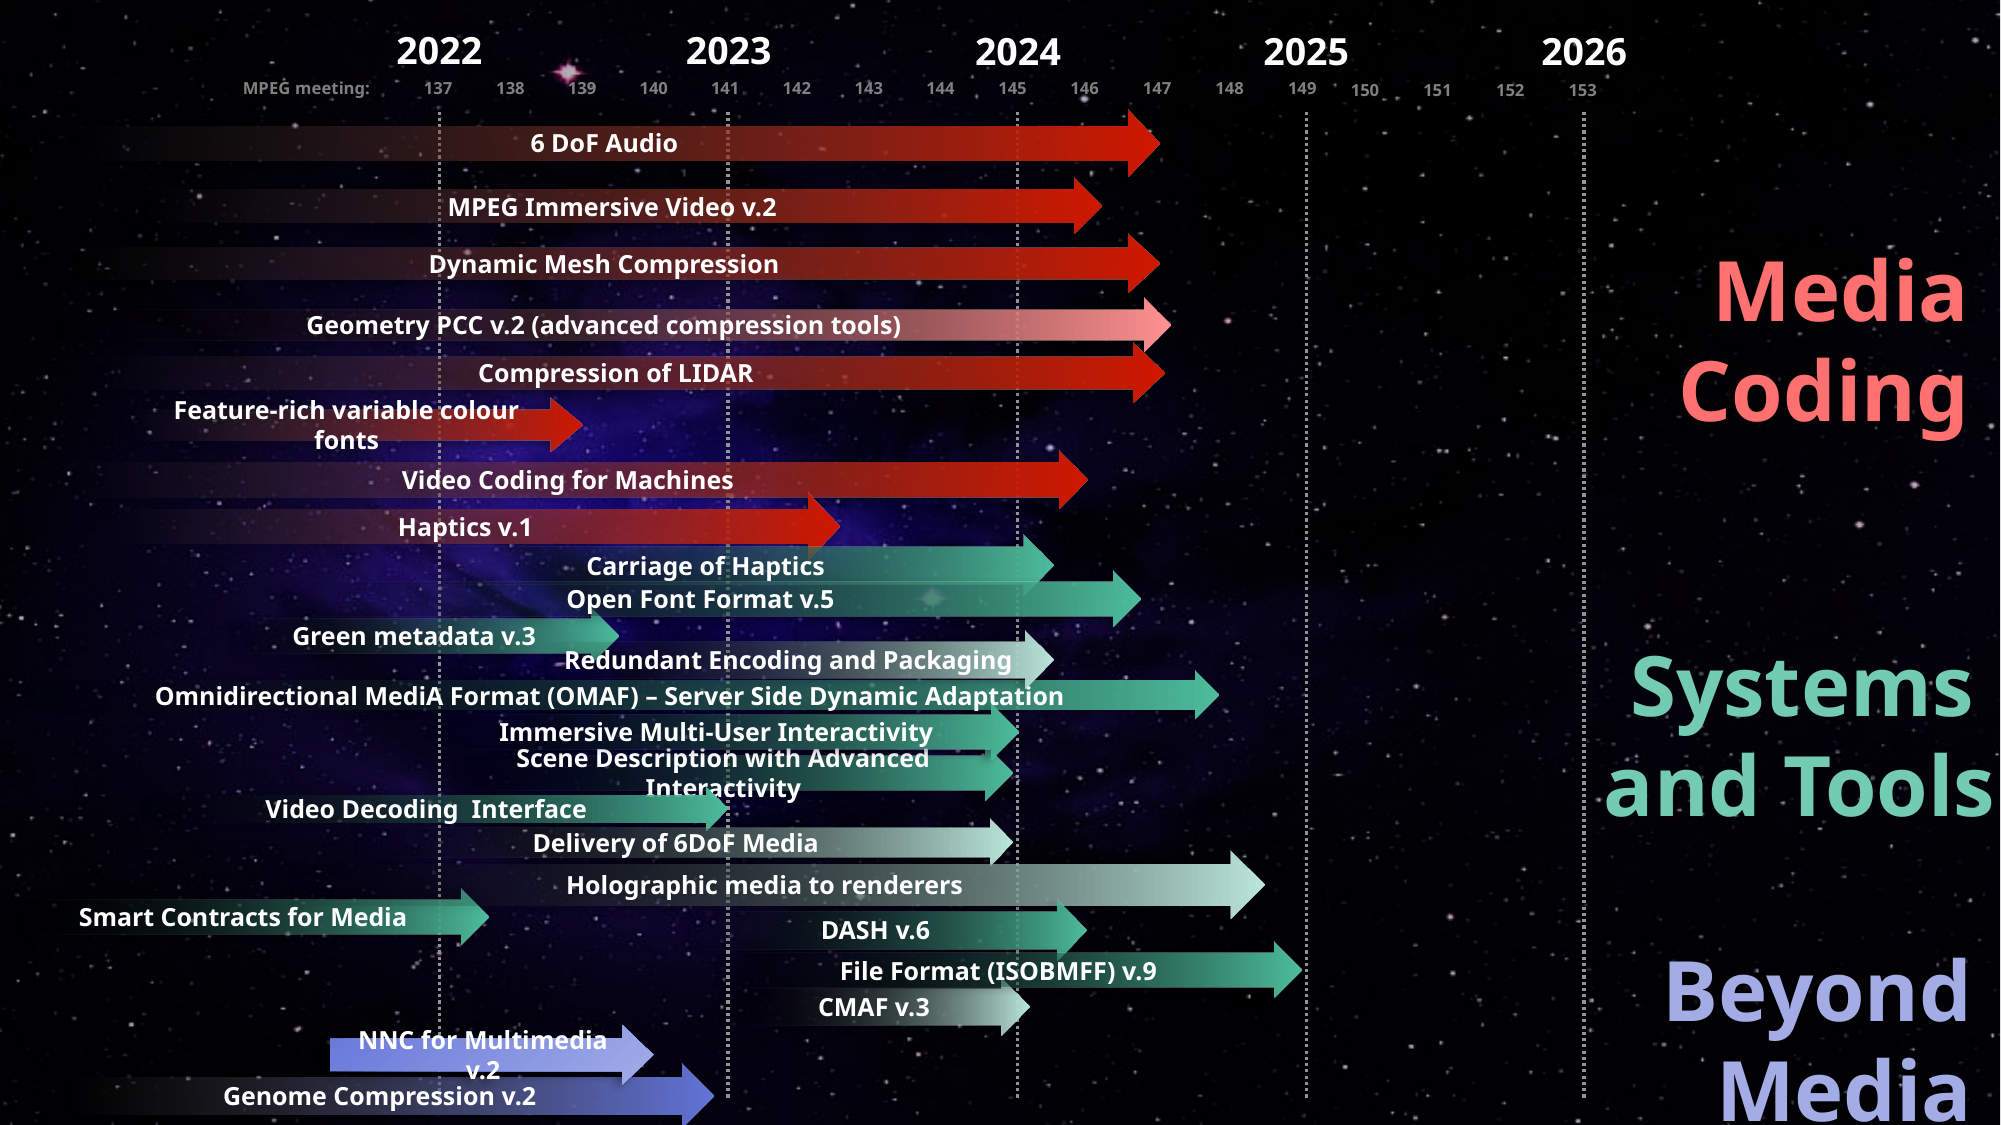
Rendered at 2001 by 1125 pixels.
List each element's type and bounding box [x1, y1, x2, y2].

text_box [228, 20, 1641, 109]
text_box [15, 109, 2000, 1125]
picture [0, 0, 2001, 1125]
